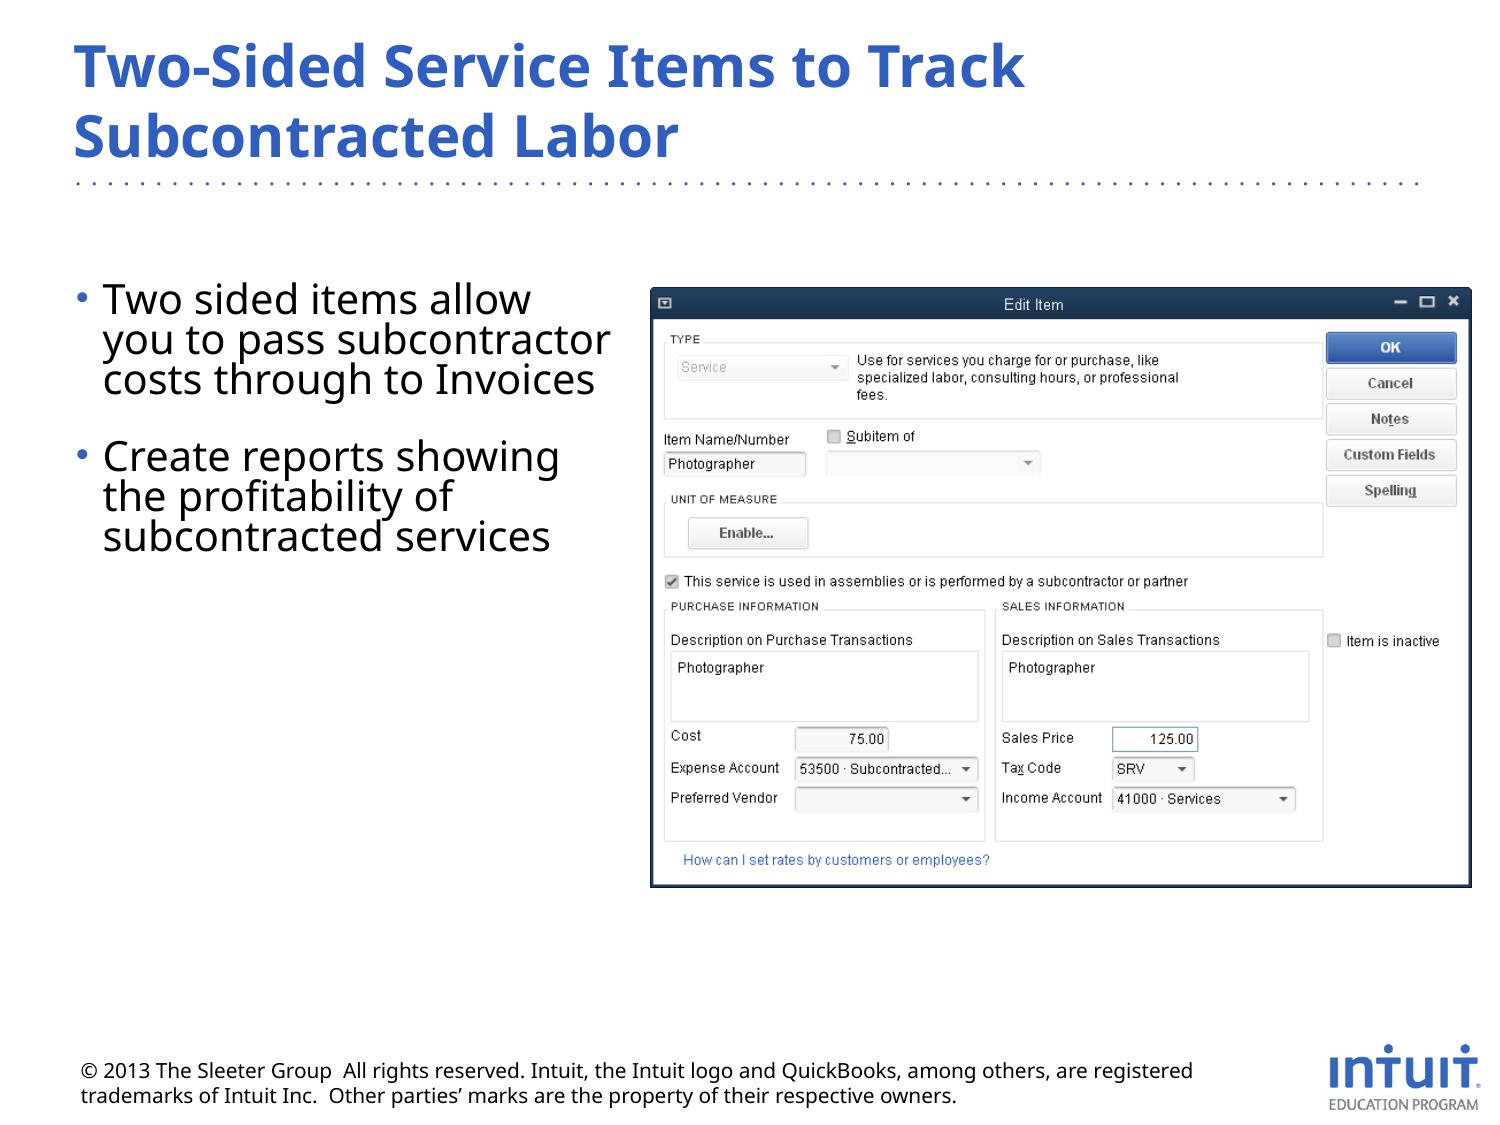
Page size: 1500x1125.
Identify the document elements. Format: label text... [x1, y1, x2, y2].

title Two-Sided Service Items to Track Subcontracted Labor [73, 62, 1424, 169]
picture [649, 287, 1472, 888]
list Two sided items allow you to pass subcontractor costs through to Invoices Create reports showing the profitability of subcontracted services [75, 275, 613, 975]
picture [1325, 1039, 1485, 1116]
